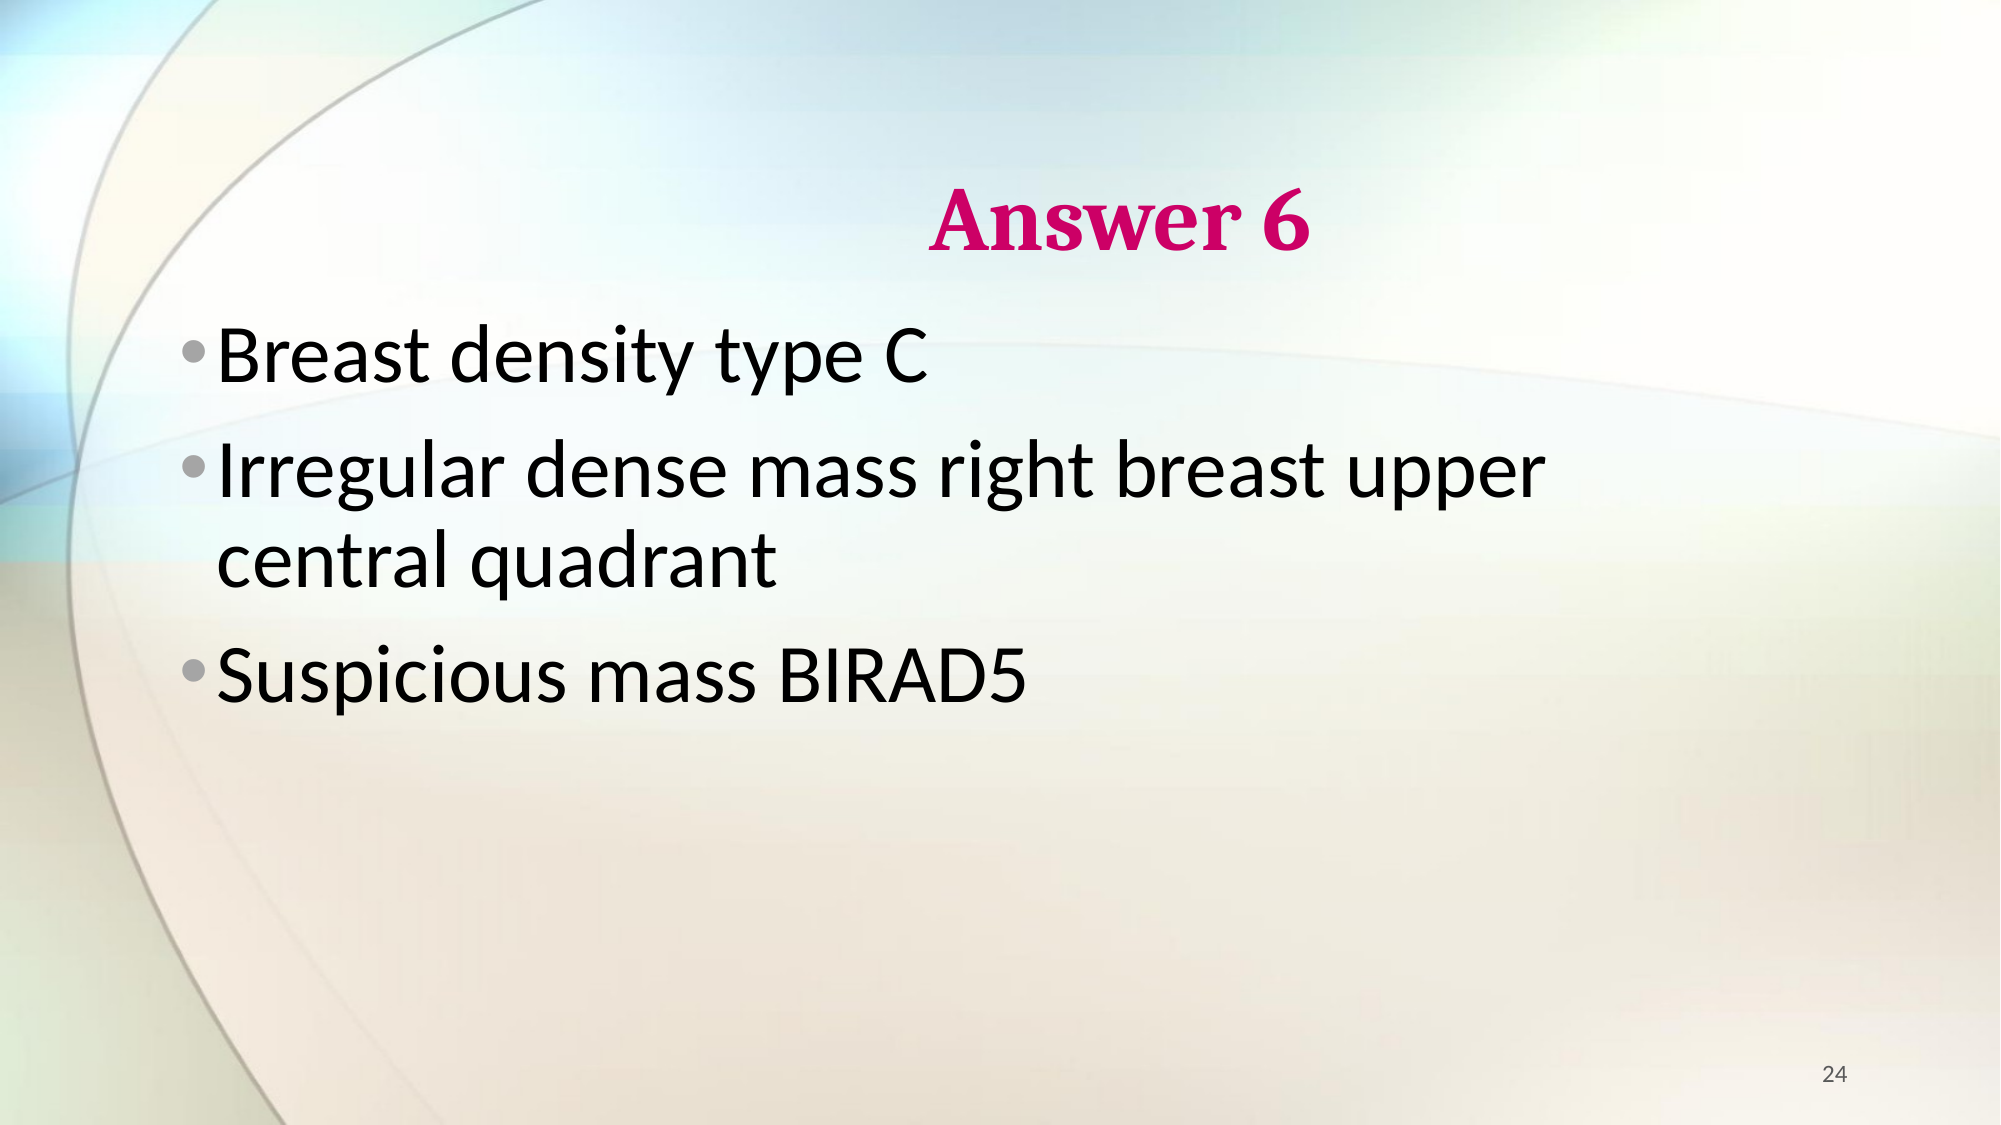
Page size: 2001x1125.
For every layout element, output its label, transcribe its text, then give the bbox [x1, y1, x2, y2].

picture [0, 0, 2001, 1125]
slide_number 24 [1325, 1042, 1863, 1103]
title Answer 6 [380, 104, 1862, 323]
list Breast density type C Irregular dense mass right breast upper central quadrant Suspicious mass BIRAD5 [164, 303, 1771, 958]
